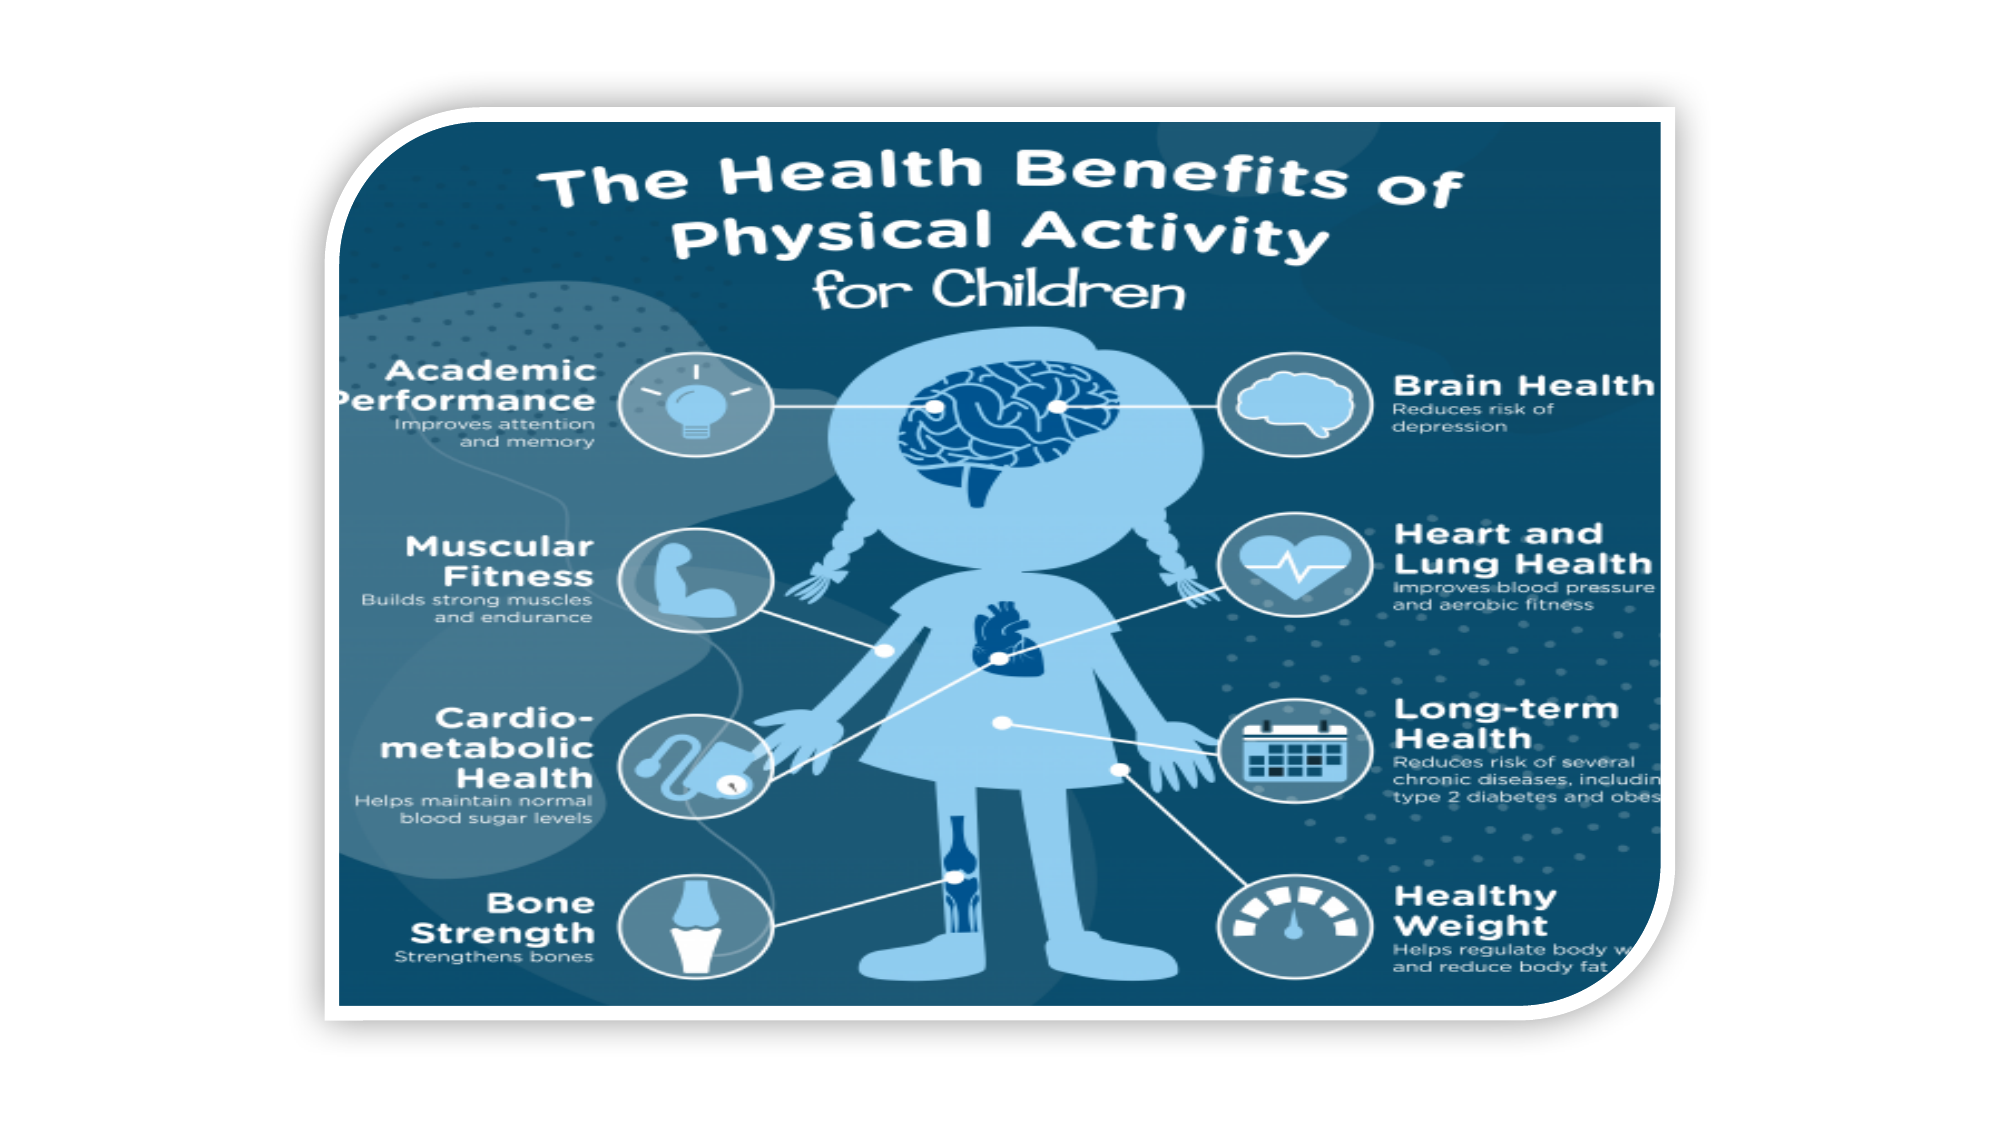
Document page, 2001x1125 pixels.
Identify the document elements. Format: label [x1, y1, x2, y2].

picture [331, 114, 1668, 1014]
